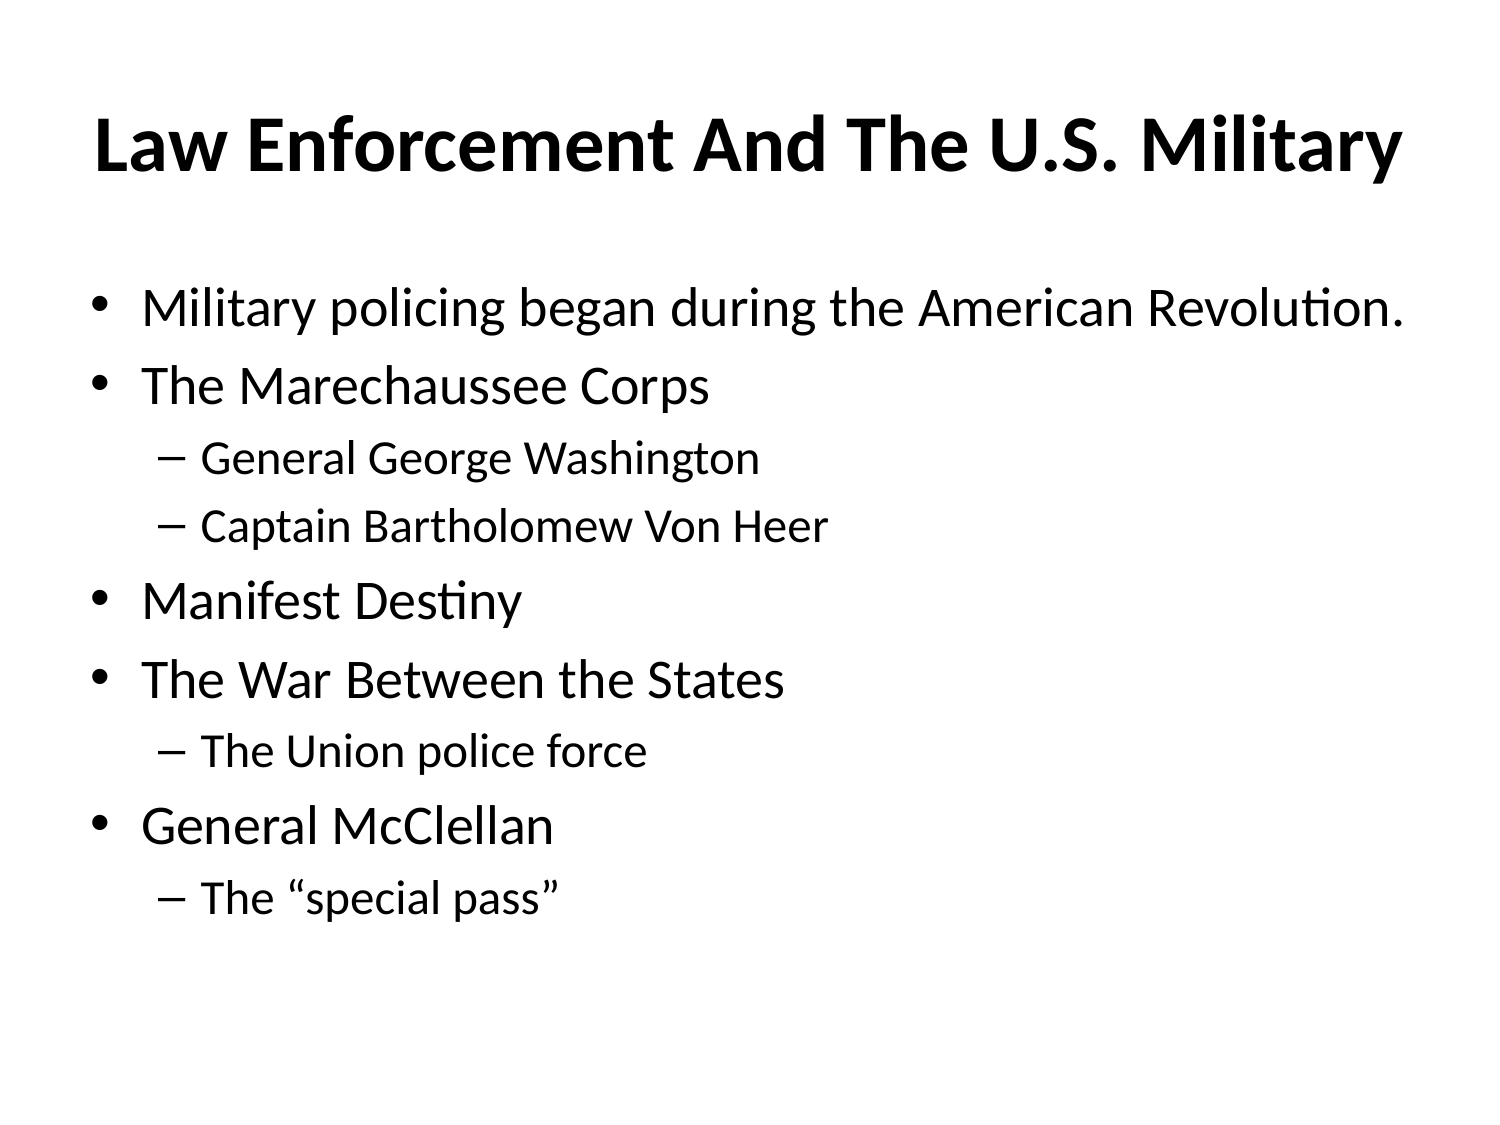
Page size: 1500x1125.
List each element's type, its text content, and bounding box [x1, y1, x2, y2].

title Law Enforcement And The U.S. Military [75, 45, 1425, 233]
list Military policing began during the American Revolution. The Marechaussee Corps General George Washington Captain Bartholomew Von Heer Manifest Destiny The War Between the States The Union police force General McClellan The “special pass” [75, 262, 1425, 1005]
